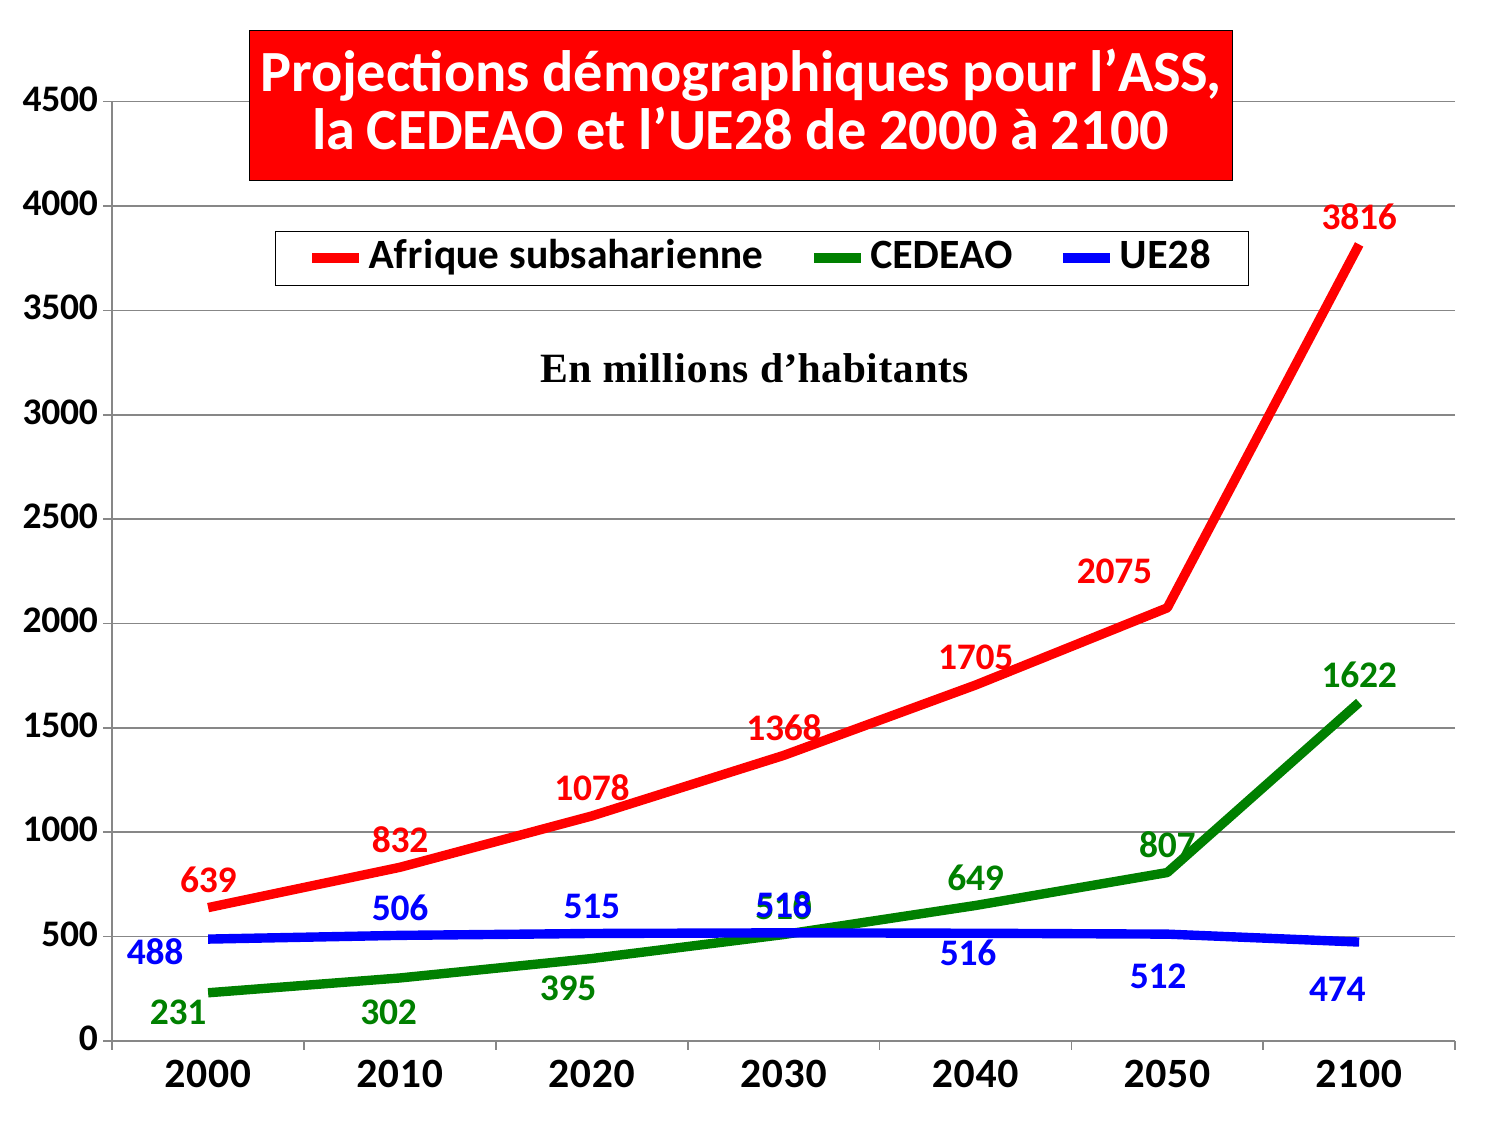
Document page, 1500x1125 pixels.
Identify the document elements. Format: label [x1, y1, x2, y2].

chart [0, 0, 1483, 1107]
